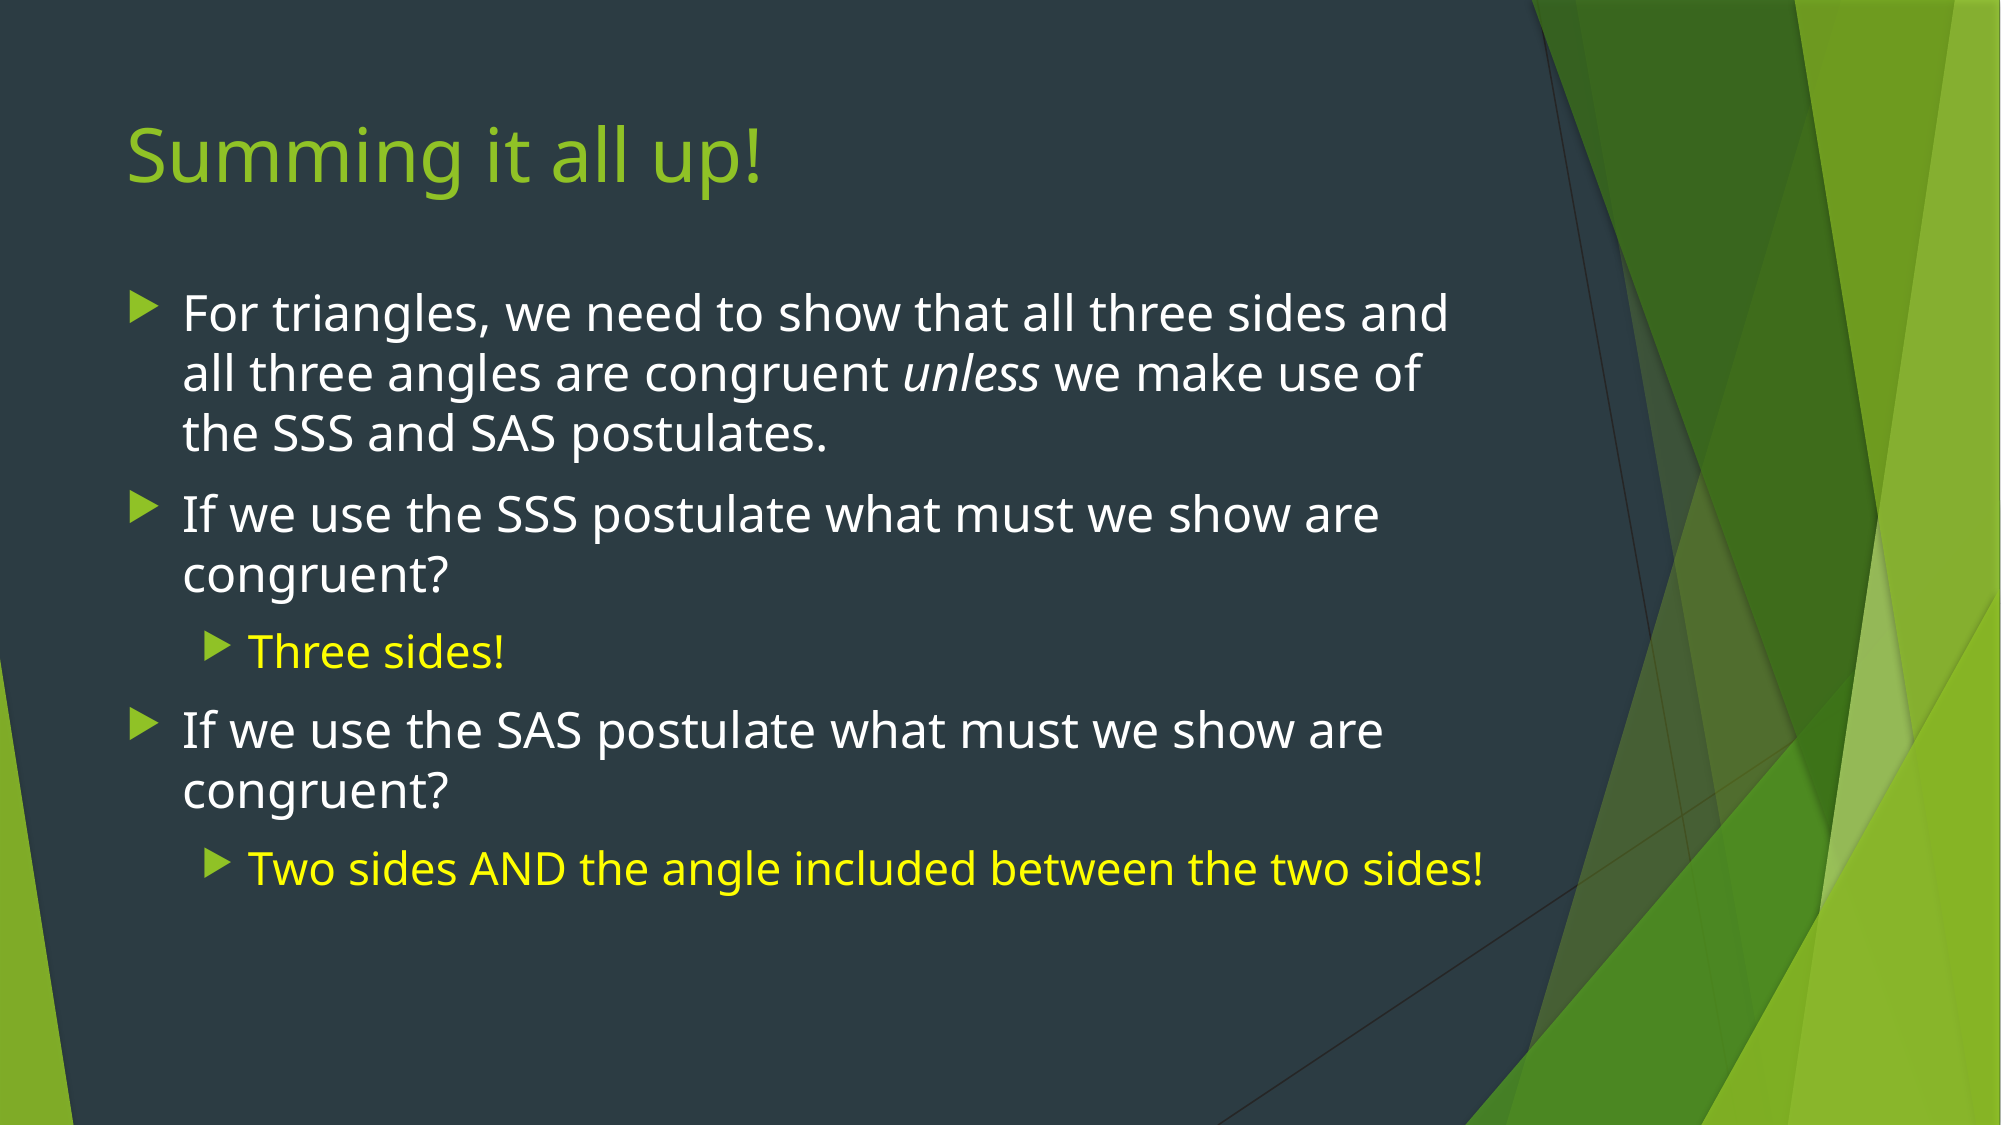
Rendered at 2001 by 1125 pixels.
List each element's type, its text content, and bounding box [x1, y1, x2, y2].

list For triangles, we need to show that all three sides and all three angles are congruent unless we make use of the SSS and SAS postulates. If we use the SSS postulate what must we show are congruent? Three sides! If we use the SAS postulate what must we show are congruent? Two sides AND the angle included between the two sides! [111, 274, 1522, 911]
title Summing it all up! [111, 99, 1522, 274]
